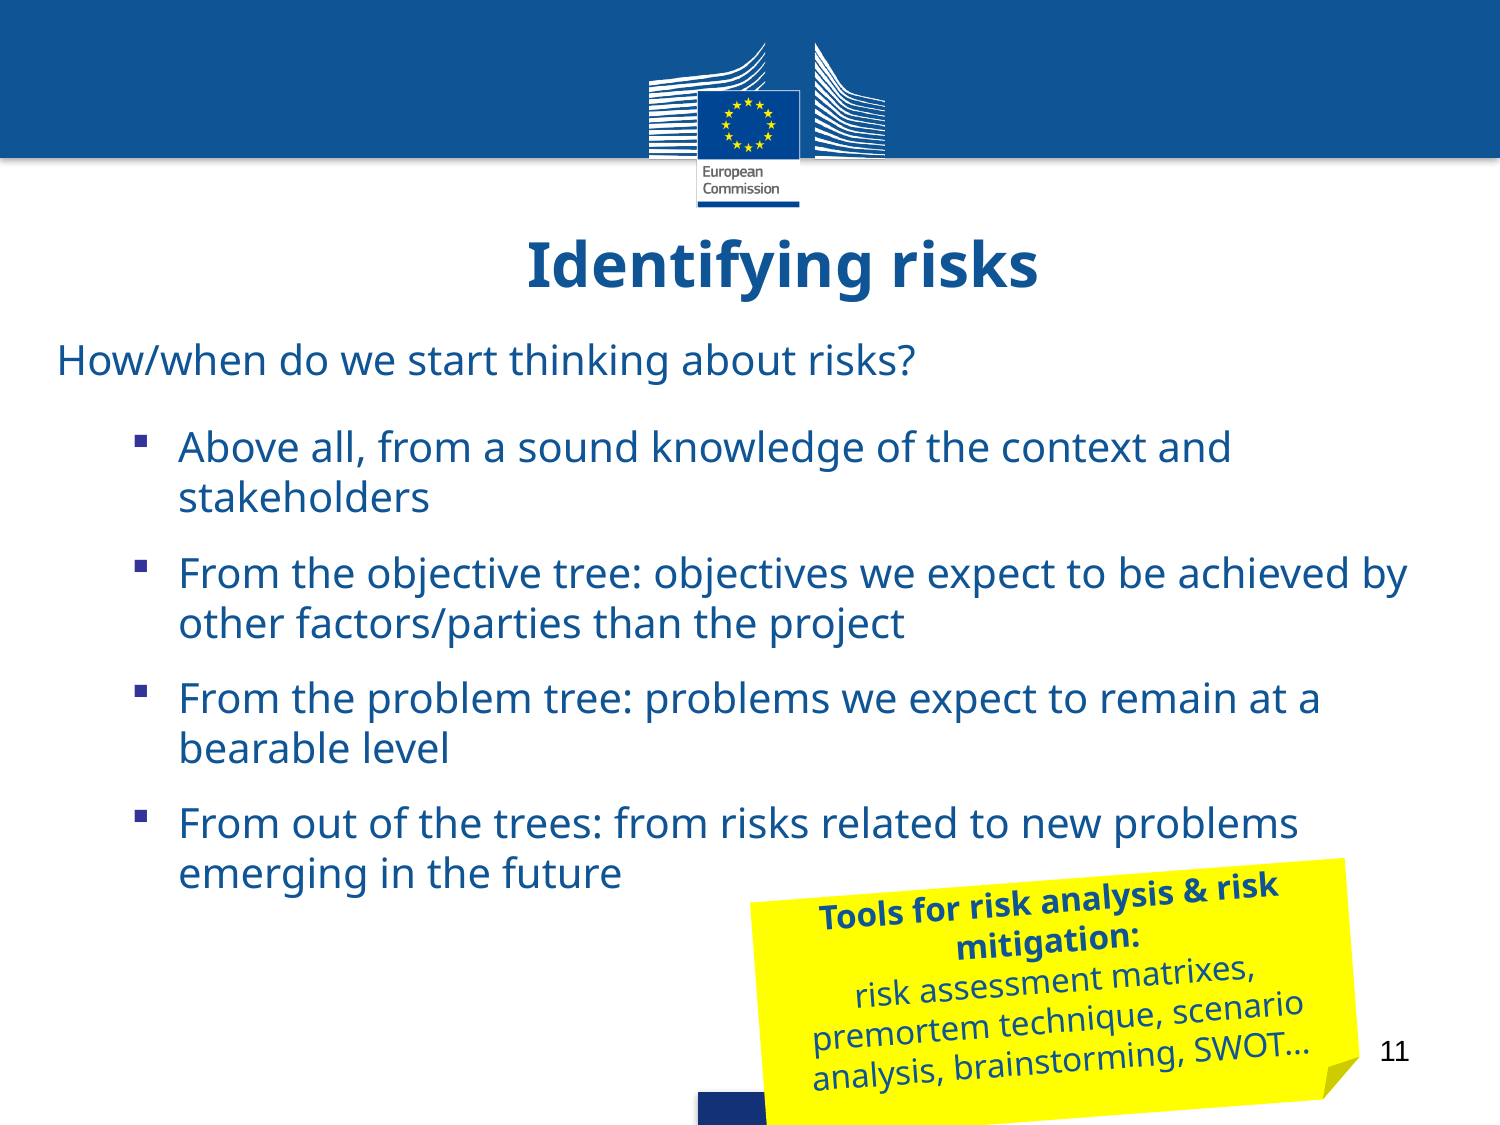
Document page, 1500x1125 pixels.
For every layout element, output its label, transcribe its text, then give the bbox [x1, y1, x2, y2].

text_box Tools for risk analysis & risk mitigation: risk assessment matrixes, premortem technique, scenario analysis, brainstorming, SWOT… [750, 857, 1360, 1125]
list How/when do we start thinking about risks? Above all, from a sound knowledge of the context and stakeholders From the objective tree: objectives we expect to be achieved by other factors/parties than the project From the problem tree: problems we expect to remain at a bearable level From out of the trees: from risks related to new problems emerging in the future [41, 326, 1471, 1125]
title Identifying risks [34, 198, 1473, 326]
picture [649, 42, 885, 198]
